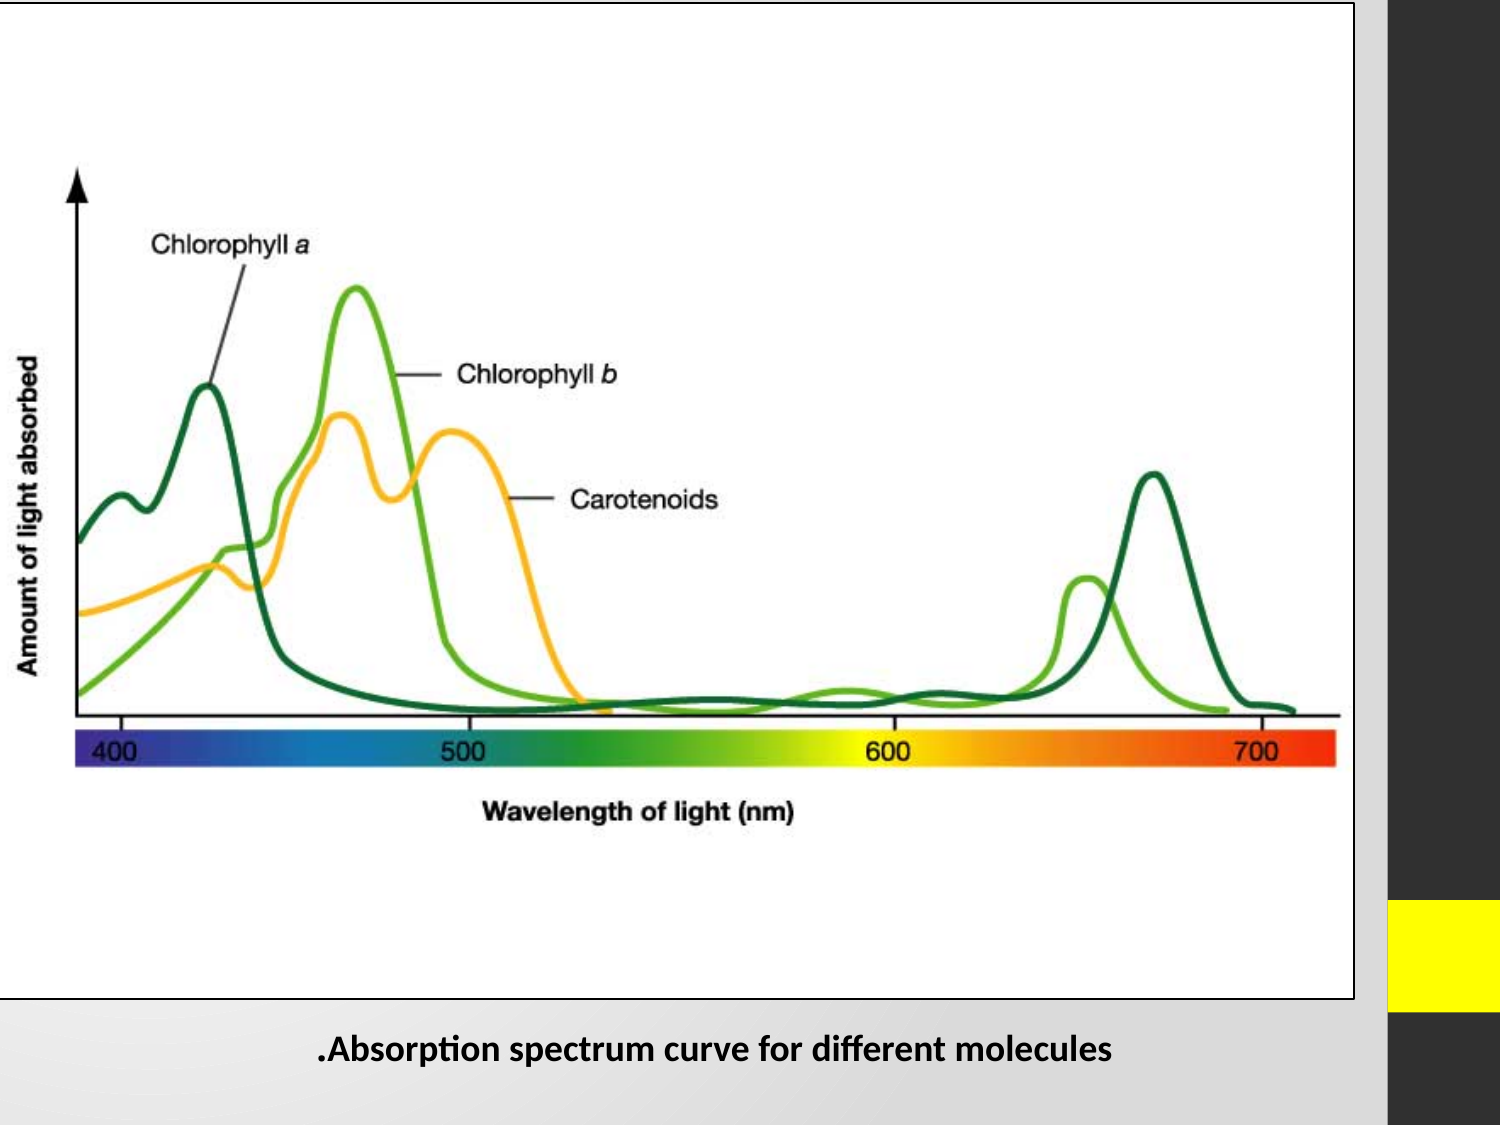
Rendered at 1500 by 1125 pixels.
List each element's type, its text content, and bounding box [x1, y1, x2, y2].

picture [0, 3, 1354, 999]
text_box Absorption spectrum curve for different molecules. [291, 1016, 1128, 1077]
